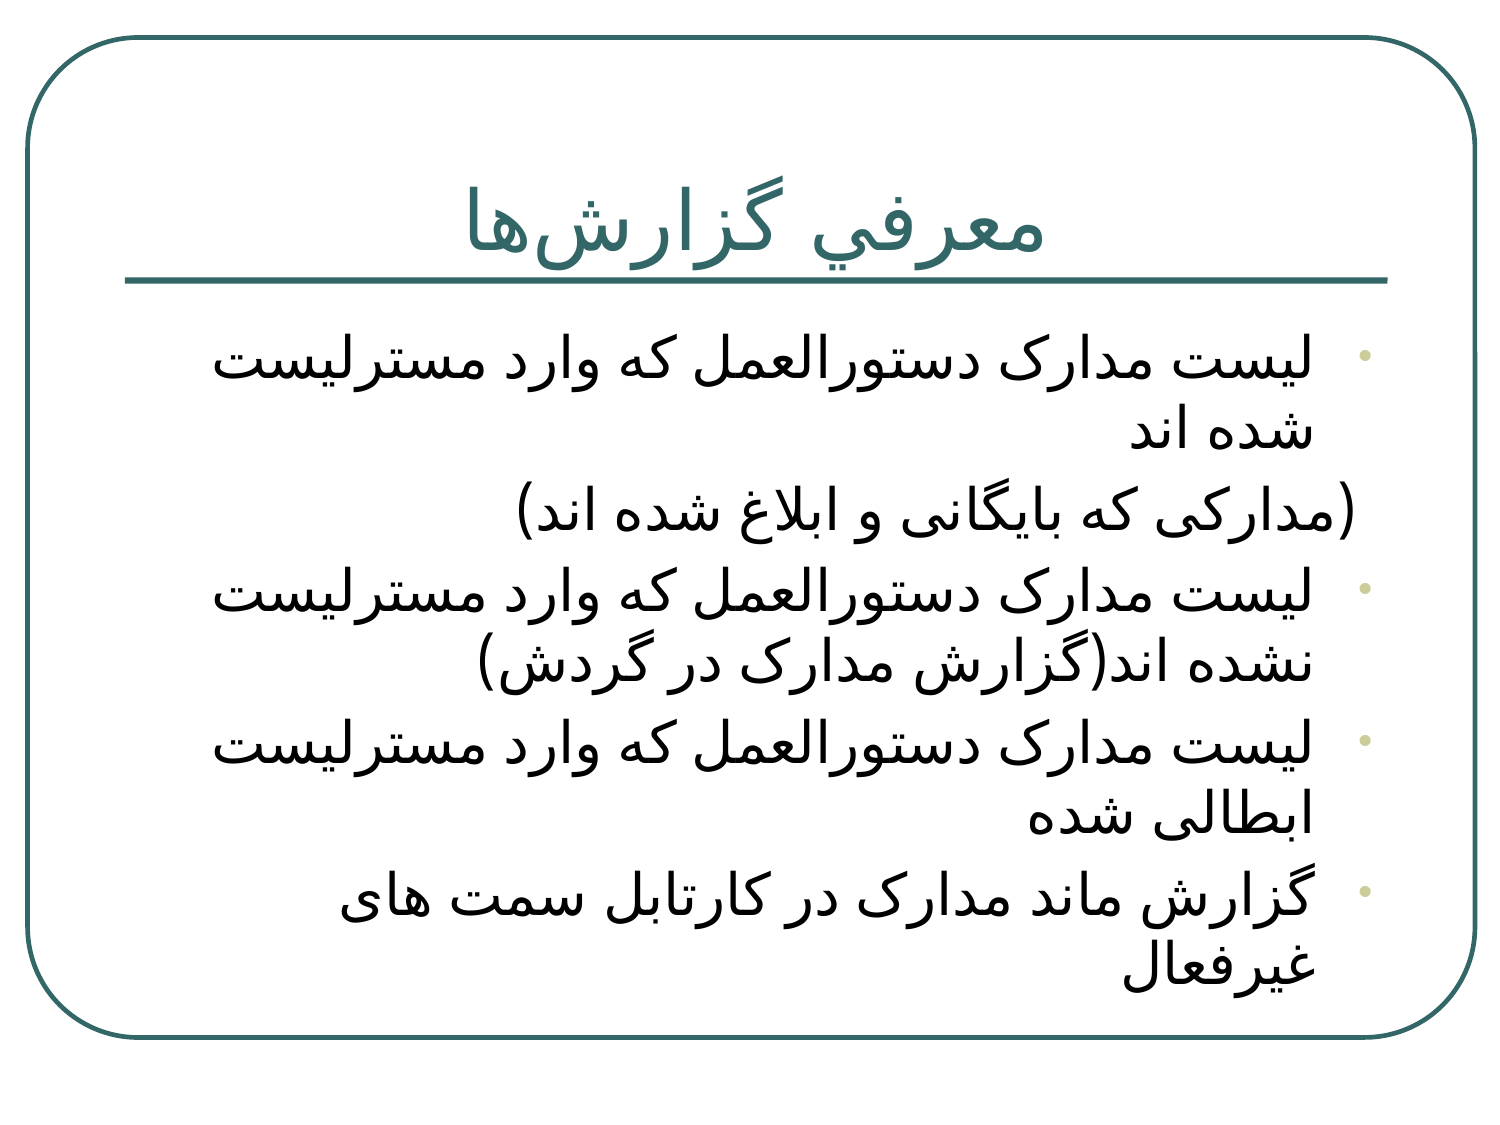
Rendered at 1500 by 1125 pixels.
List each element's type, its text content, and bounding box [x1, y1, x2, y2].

list لیست مدارک دستورالعمل که وارد مسترلیست شده اند (مدارکی که بایگانی و ابلاغ شده اند) لیست مدارک دستورالعمل که وارد مسترلیست نشده اند(گزارش مدارک در گردش) لیست مدارک دستورالعمل که وارد مسترلیست ابطالی شده گزارش ماند مدارک در کارتابل سمت های غیرفعال [125, 312, 1388, 975]
title معرفي گزارش‌ها [125, 87, 1388, 275]
